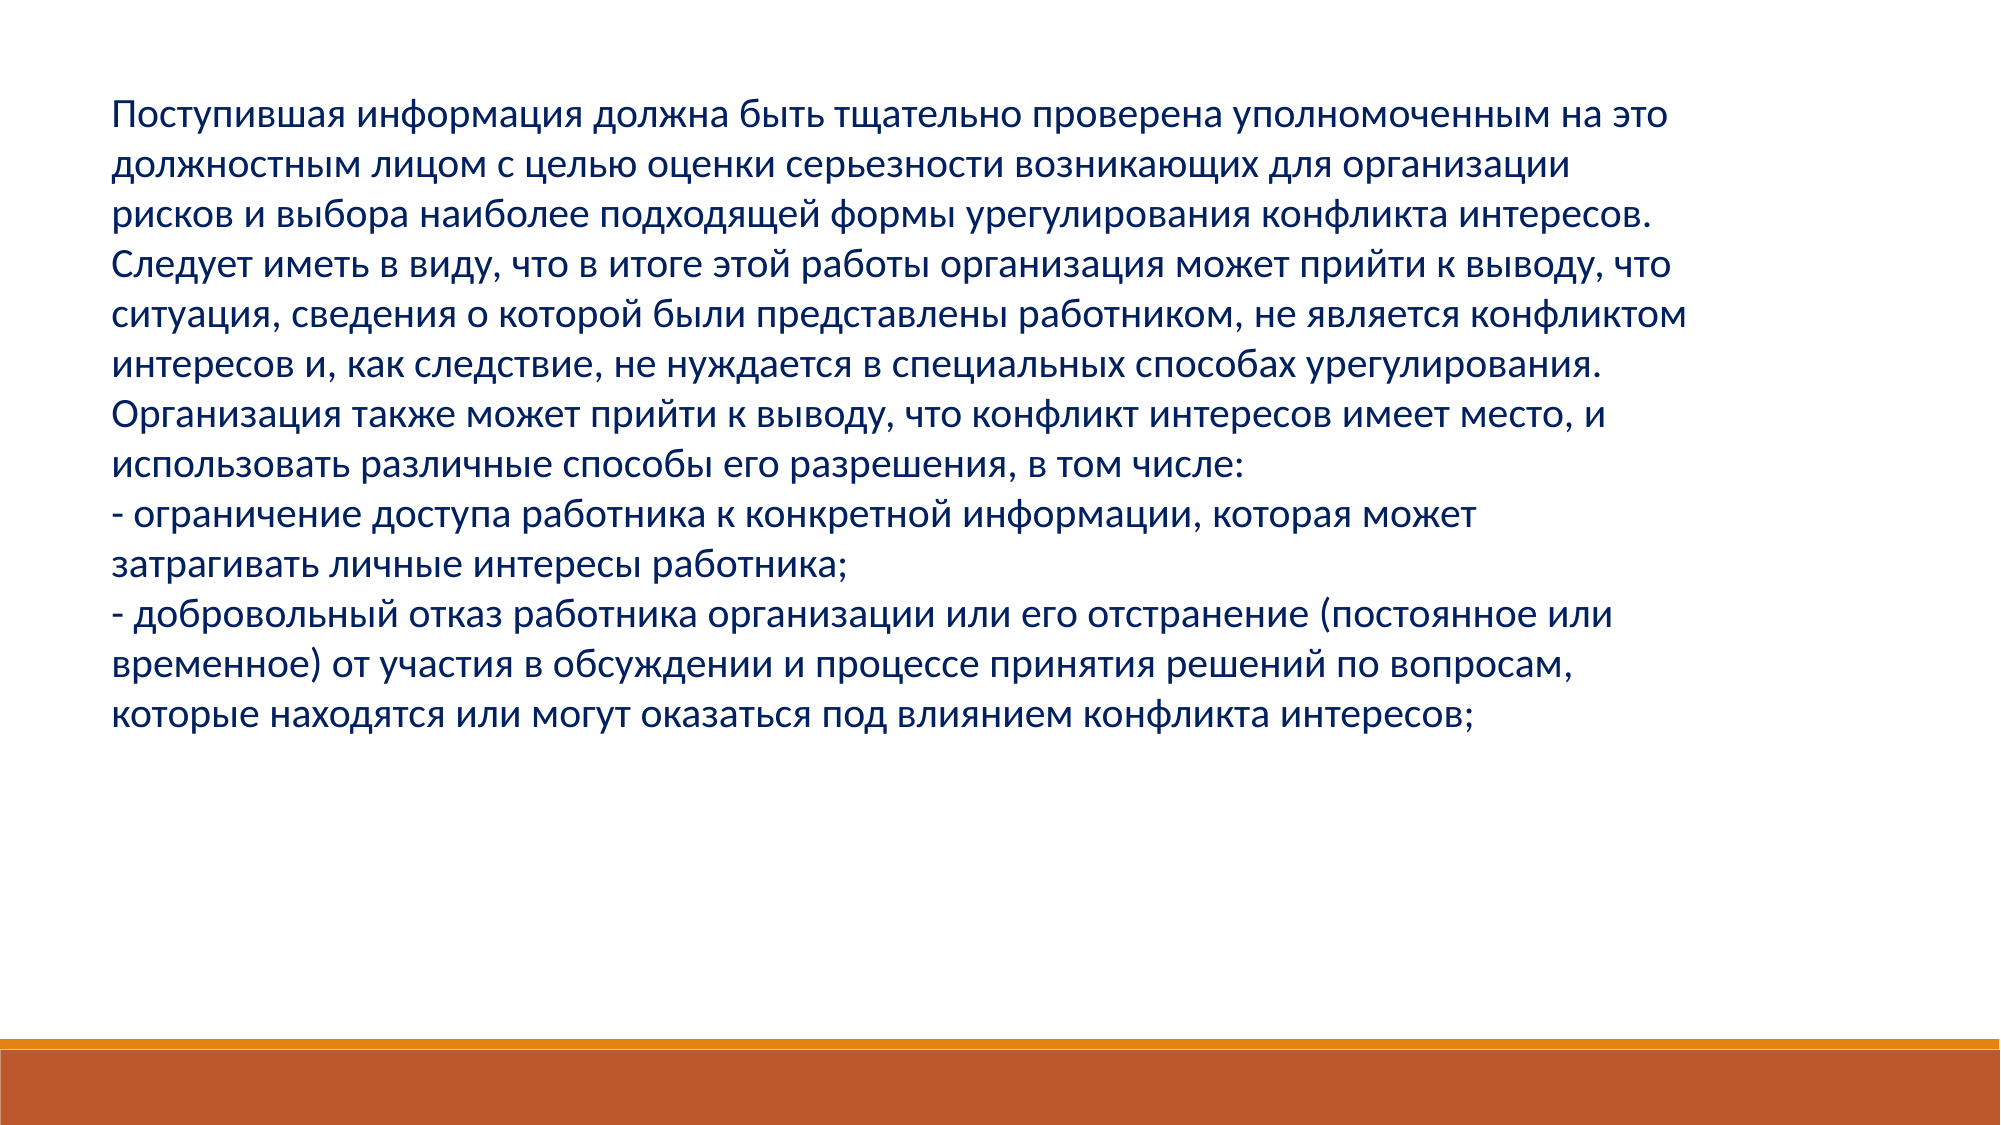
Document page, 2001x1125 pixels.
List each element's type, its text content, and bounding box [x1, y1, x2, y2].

text_box Поступившая информация должна быть тщательно проверена уполномоченным на это должностным лицом с целью оценки серьезности возникающих для организации рисков и выбора наиболее подходящей формы урегулирования конфликта интересов. Следует иметь в виду, что в итоге этой работы организация может прийти к выводу, что ситуация, сведения о которой были представлены работником, не является конфликтом интересов и, как следствие, не нуждается в специальных способах урегулирования. Организация также может прийти к выводу, что конфликт интересов имеет место, и использовать различные способы его разрешения, в том числе: - ограничение доступа работника к конкретной информации, которая может затрагивать личные интересы работника; - добровольный отказ работника организации или его отстранение (постоянное или временное) от участия в обсуждении и процессе принятия решений по вопросам, которые находятся или могут оказаться под влиянием конфликта интересов; [96, 78, 1705, 744]
